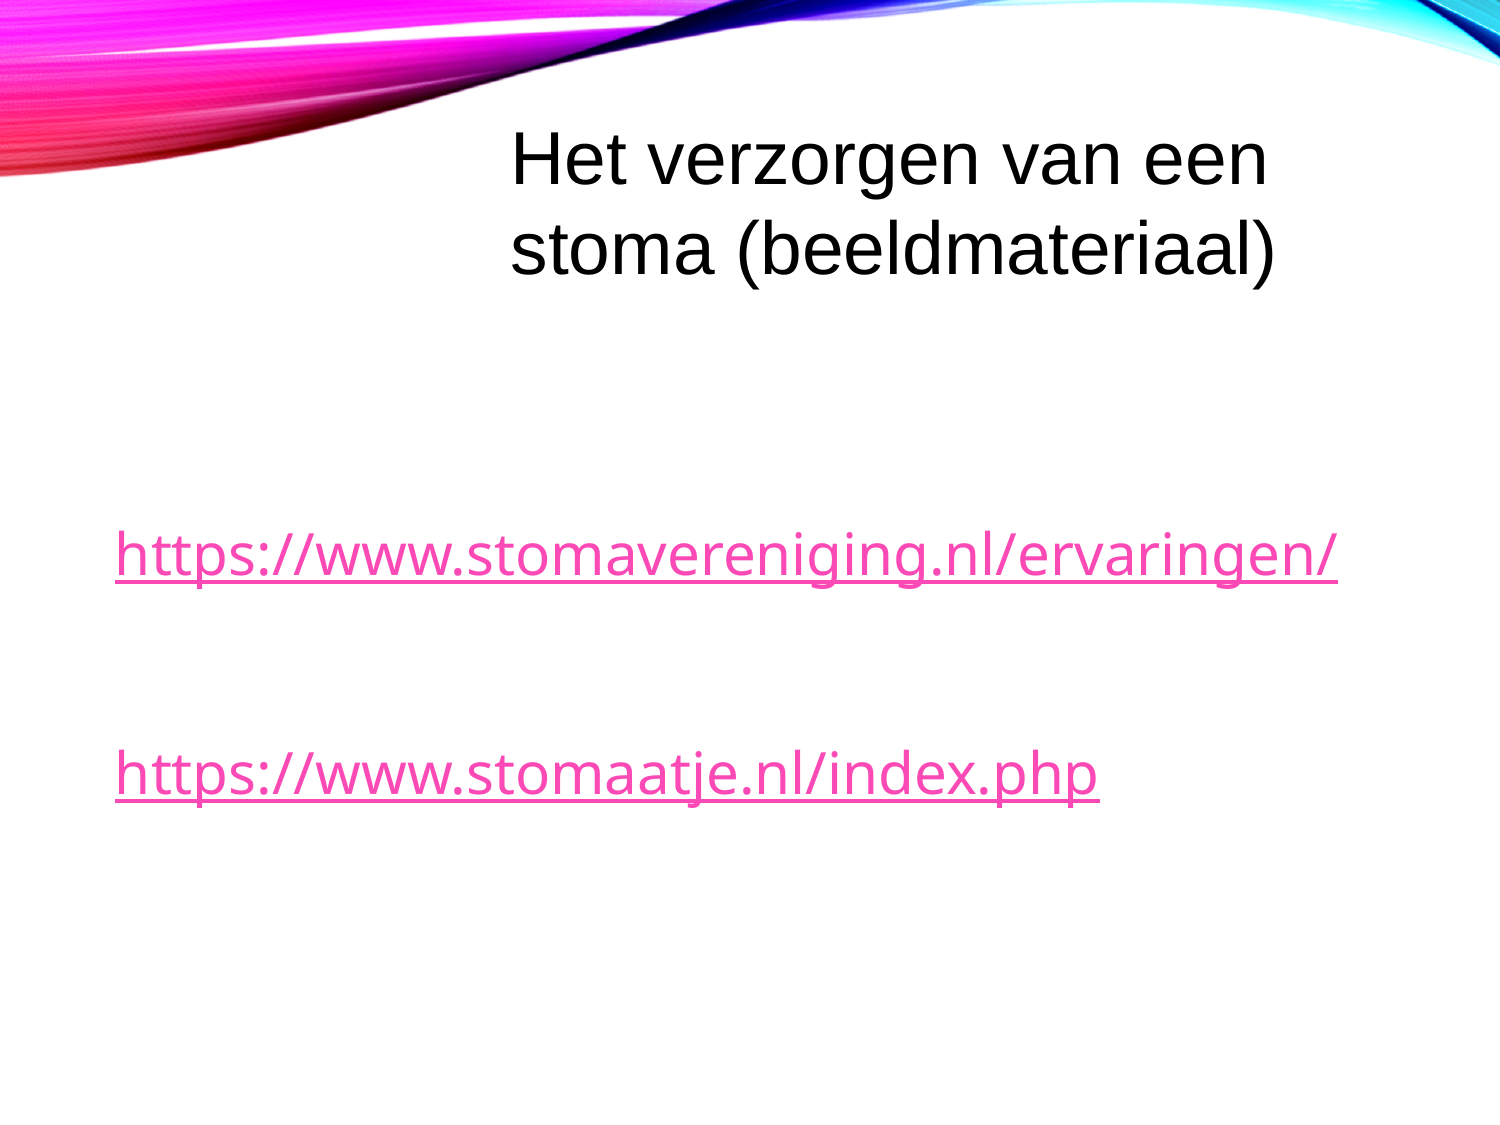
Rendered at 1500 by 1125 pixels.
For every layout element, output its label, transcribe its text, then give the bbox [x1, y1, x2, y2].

text_box Het verzorgen van een stoma (beeldmateriaal) [495, 101, 1500, 297]
picture [0, 0, 1500, 178]
text_box https://www.stomavereniging.nl/ervaringen/ https://www.stomaatje.nl/index.php [100, 509, 1436, 868]
